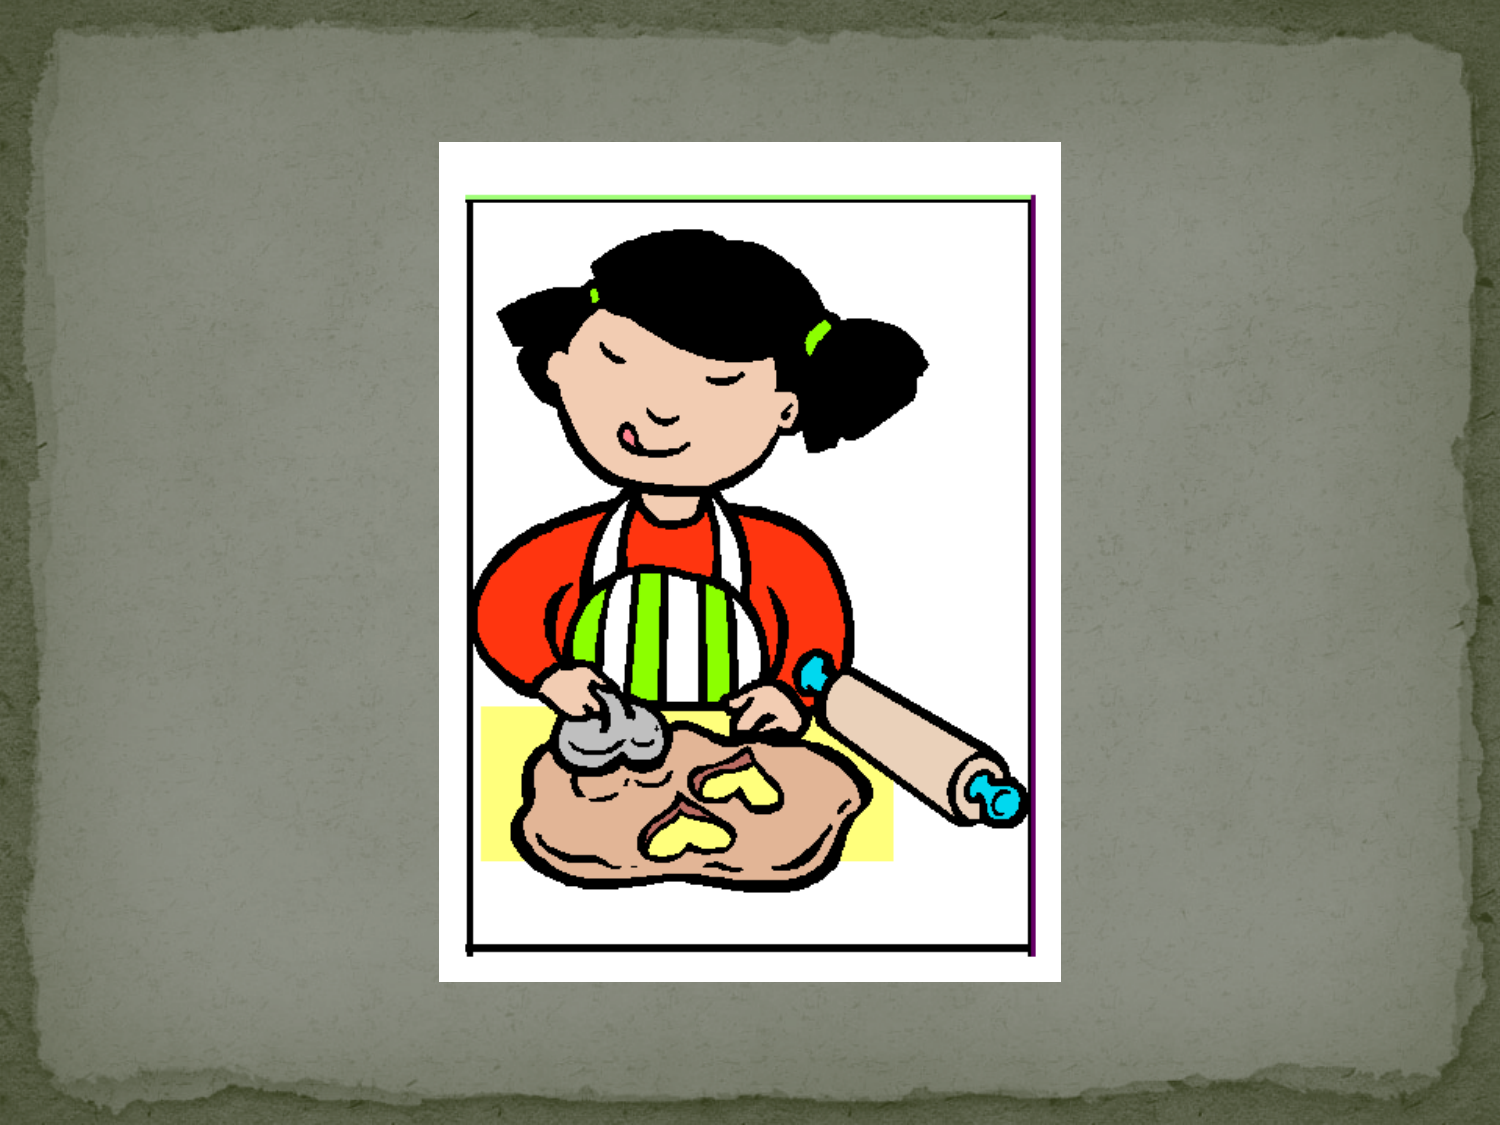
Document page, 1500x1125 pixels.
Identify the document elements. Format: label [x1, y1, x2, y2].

picture [439, 142, 1061, 982]
